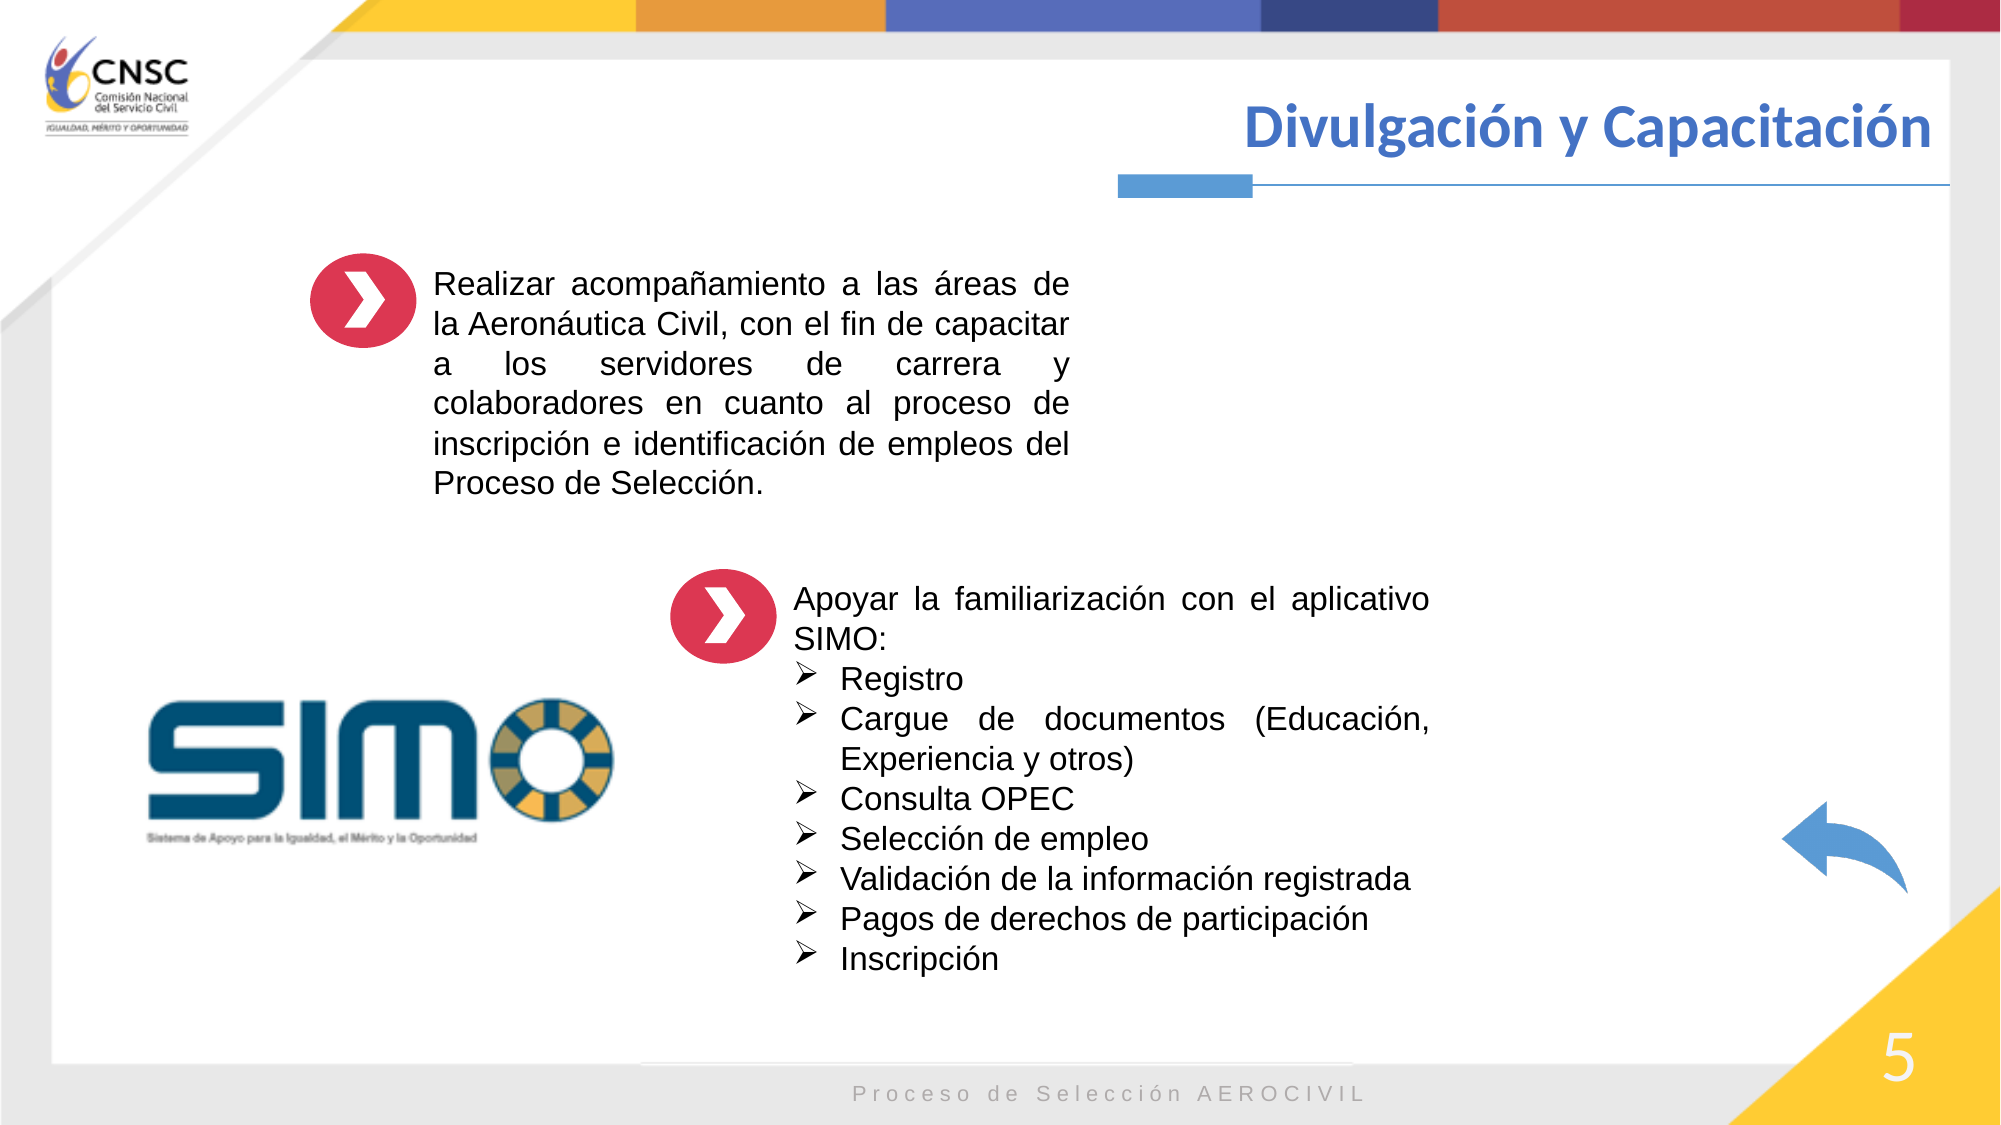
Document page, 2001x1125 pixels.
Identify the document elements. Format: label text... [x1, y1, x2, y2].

text_box Apoyar la familiarización con el aplicativo SIMO: Registro Cargue de documentos (Educación, Experiencia y otros) Consulta OPEC Selección de empleo Validación de la información registrada Pagos de derechos de participación Inscripción [778, 570, 1446, 985]
text_box Proceso de Selección AEROCIVIL [701, 1072, 1379, 1114]
text_box [669, 568, 778, 665]
text_box [309, 280, 414, 349]
text_box [344, 319, 372, 328]
text_box [704, 587, 746, 644]
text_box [314, 77, 1950, 319]
text_box 5 [1534, 1012, 1934, 1090]
picture [0, 0, 2001, 1125]
text_box Realizar acompañamiento a las áreas de la Aeronáutica Civil, con el fin de capacitar a los servidores de carrera y colaboradores en cuanto al proceso de inscripción e identificación de empleos del Proceso de Selección. [418, 319, 1086, 509]
